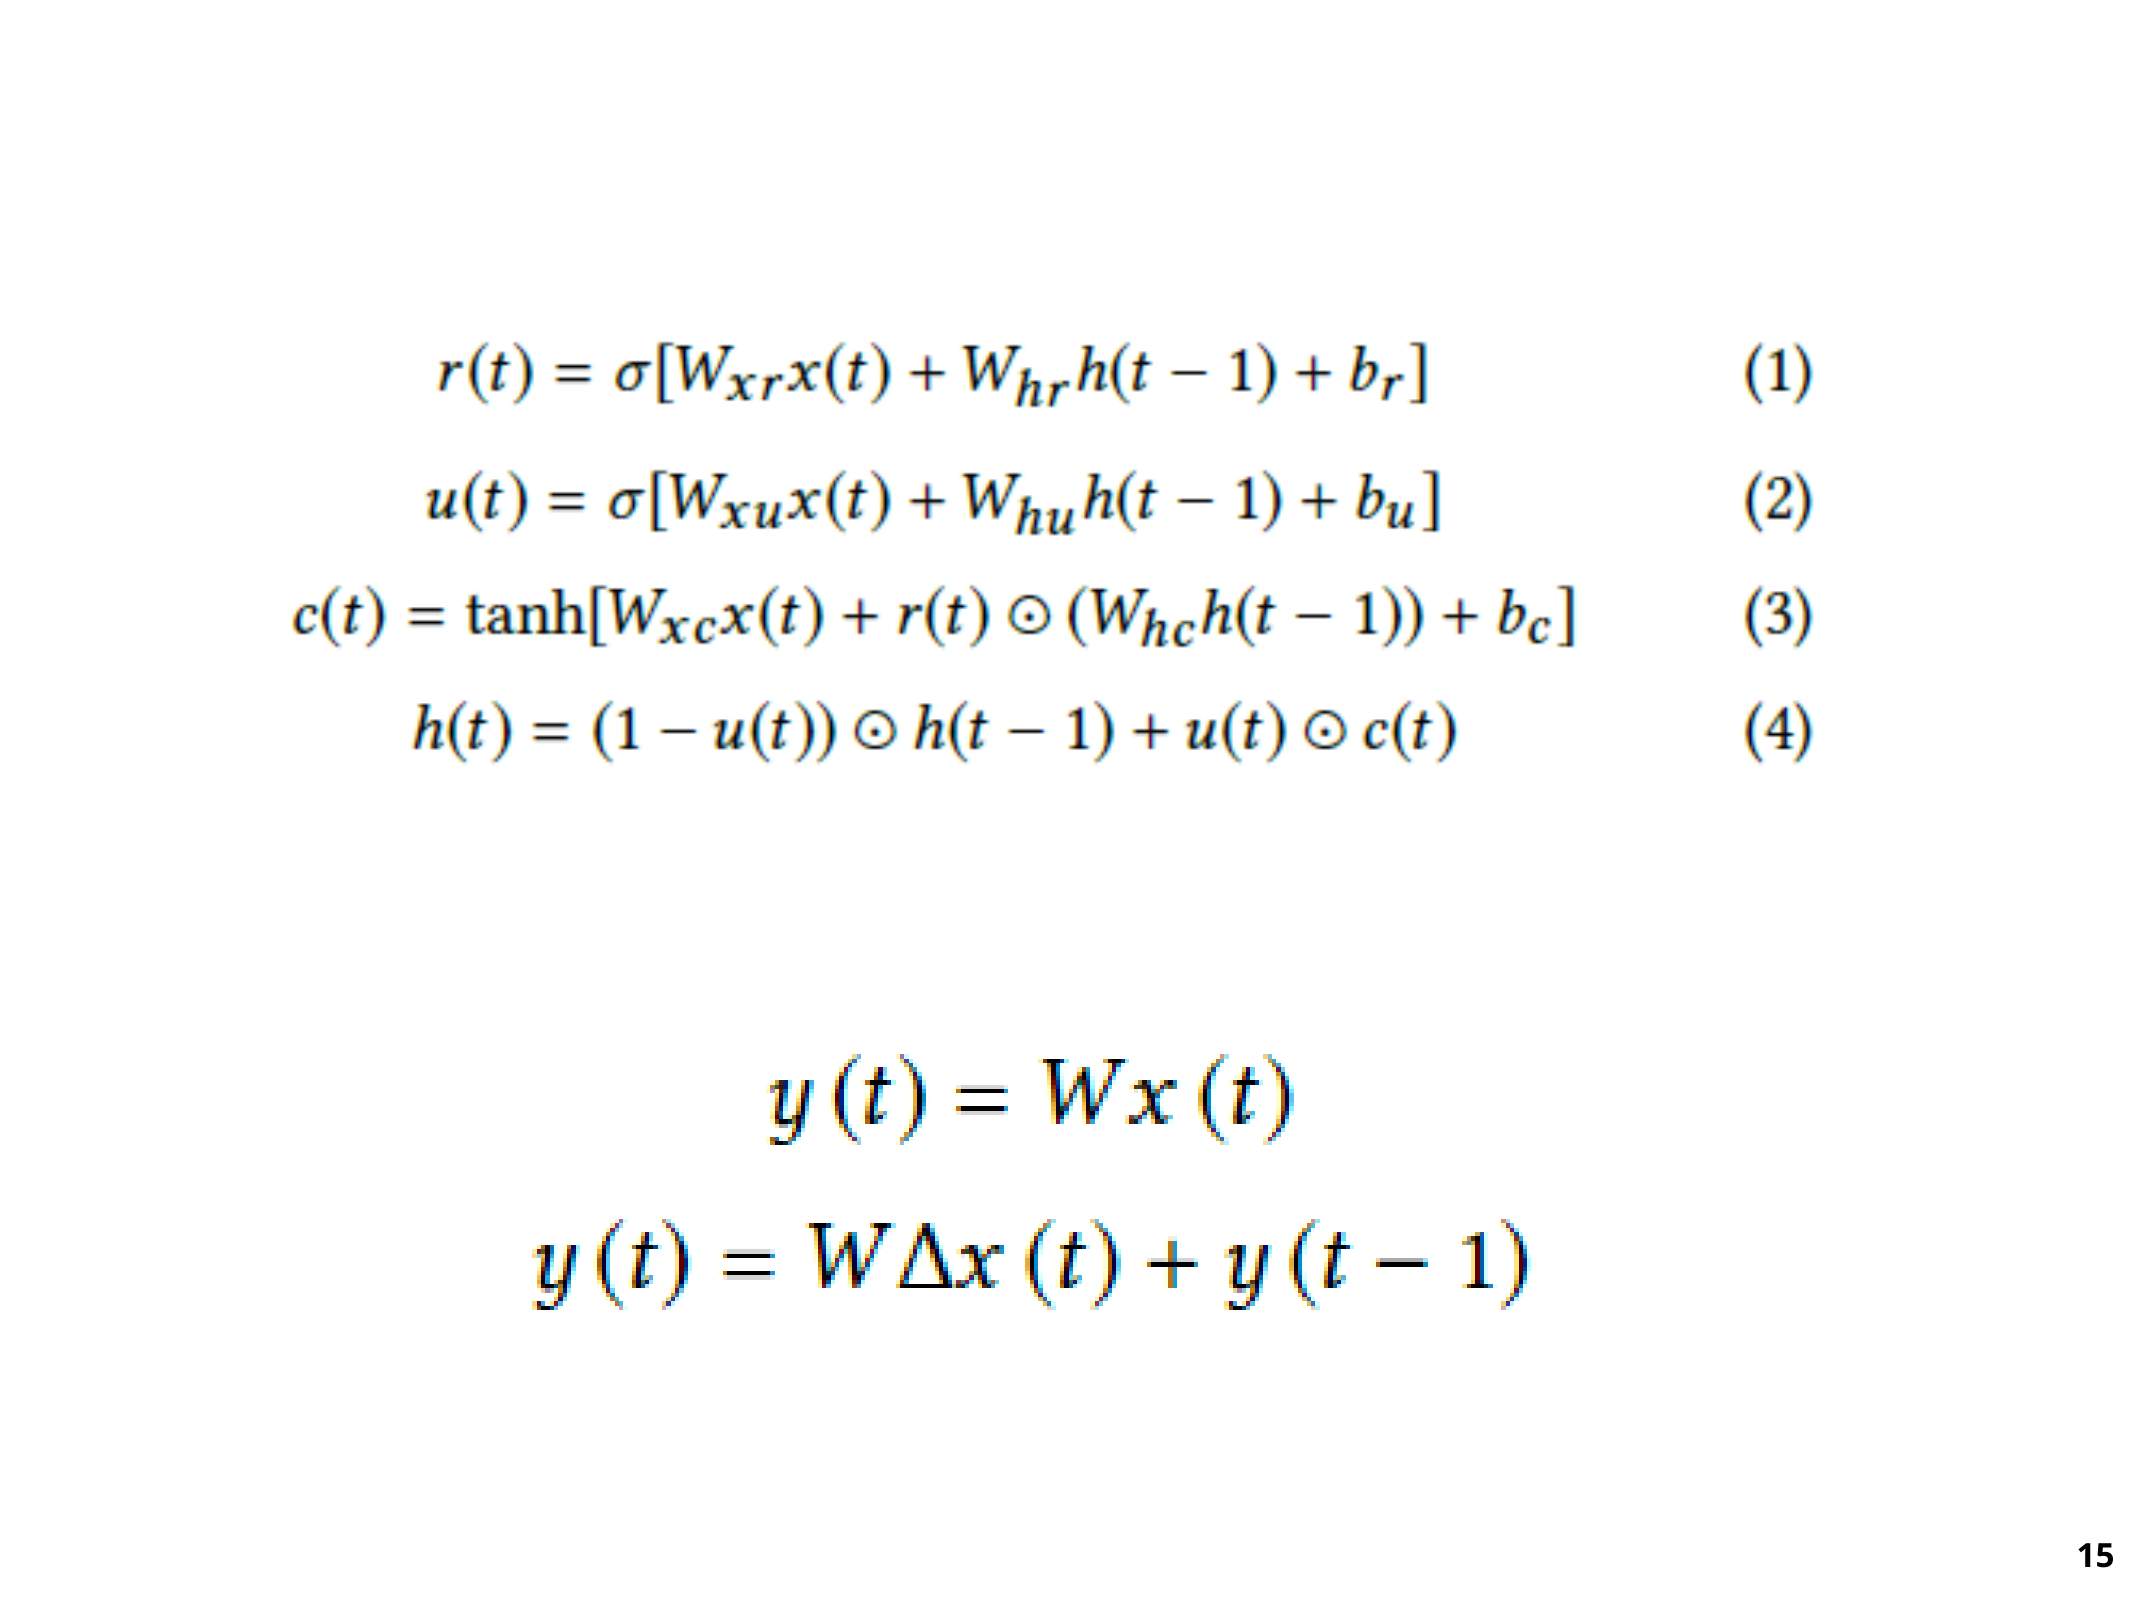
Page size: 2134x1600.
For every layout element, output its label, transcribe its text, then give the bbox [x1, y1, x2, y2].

picture [250, 318, 1882, 796]
slide_number 15 [1632, 1514, 2130, 1600]
picture [467, 1033, 1701, 1363]
